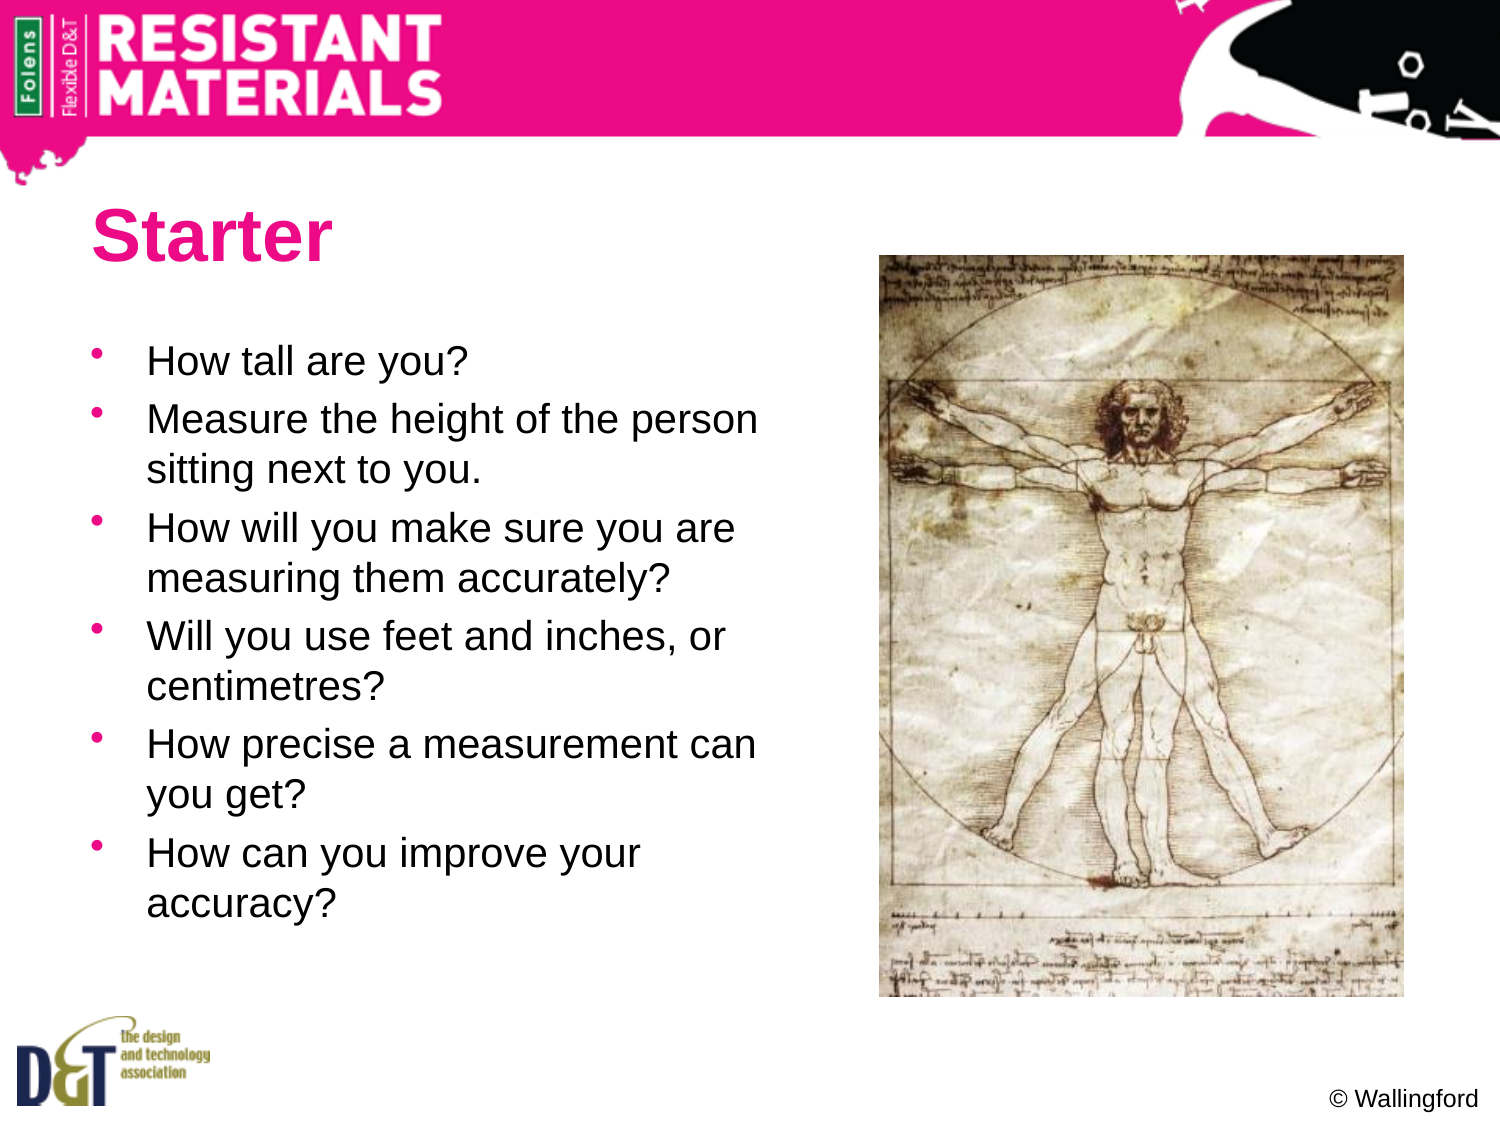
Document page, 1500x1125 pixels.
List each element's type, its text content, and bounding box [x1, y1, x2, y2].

footer © Wallingford [1257, 1074, 1495, 1125]
list How tall are you? Measure the height of the person sitting next to you. How will you make sure you are measuring them accurately? Will you use feet and inches, or centimetres? How precise a measurement can you get? How can you improve your accuracy? [75, 326, 810, 1005]
picture [0, 0, 1500, 1125]
title Starter [76, 160, 1427, 301]
